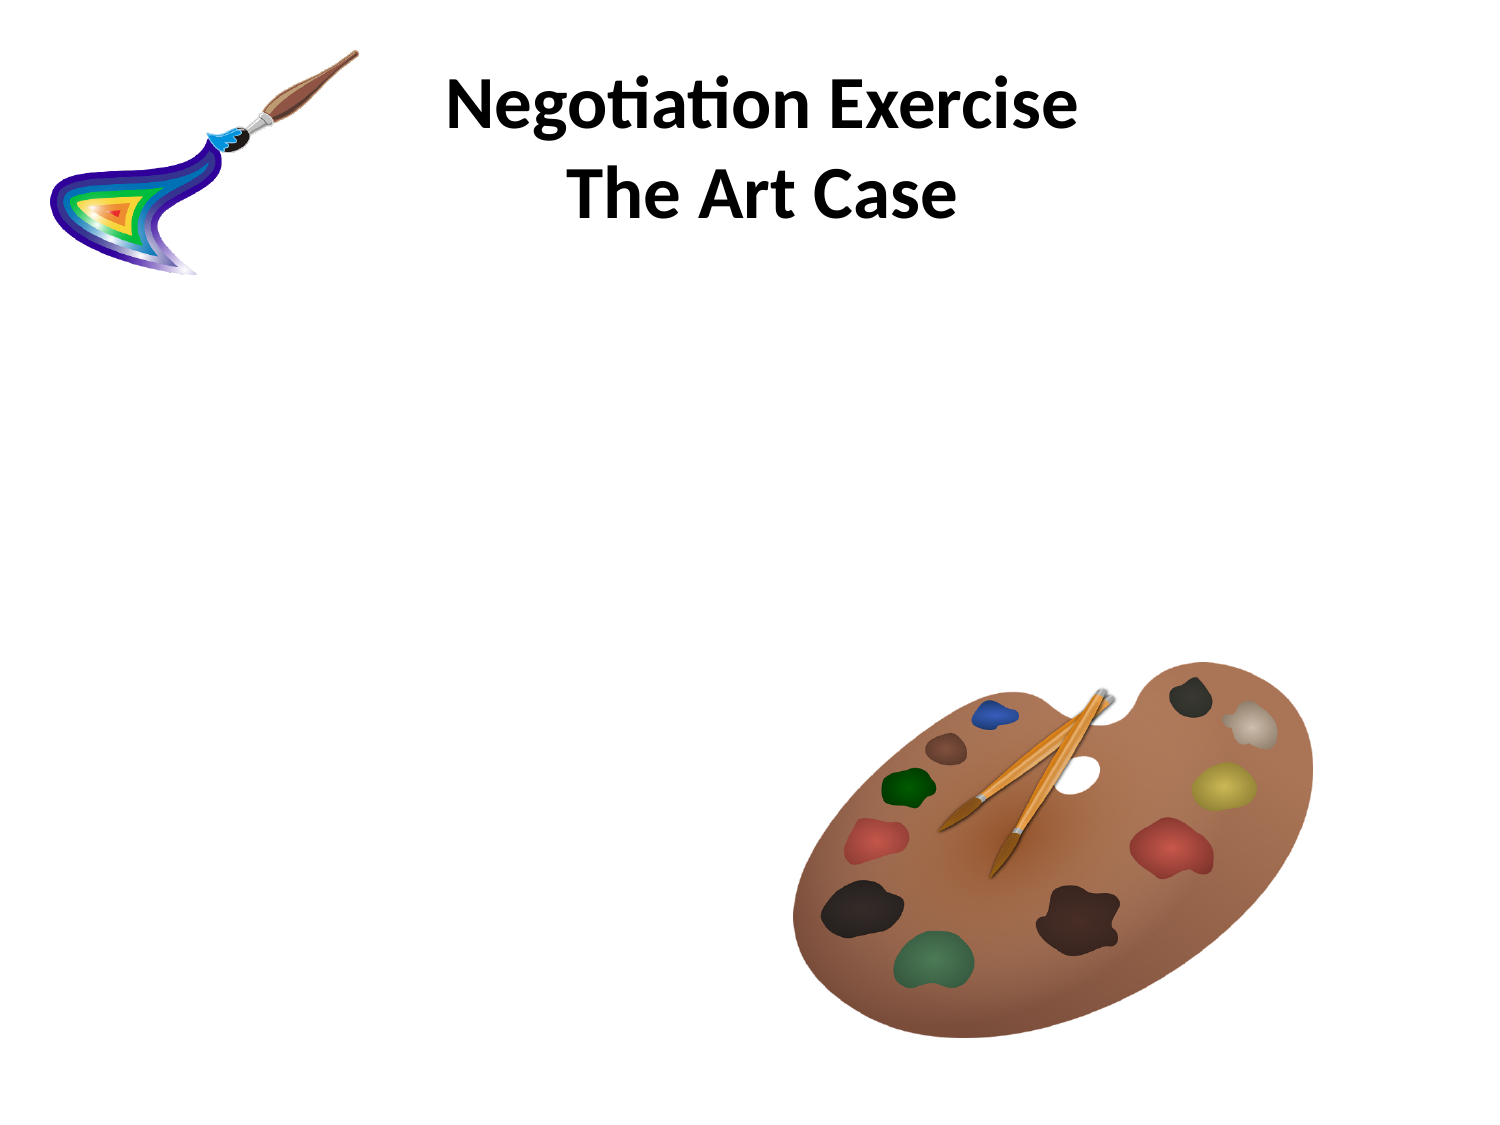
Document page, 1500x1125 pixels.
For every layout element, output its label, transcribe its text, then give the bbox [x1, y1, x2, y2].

text_box Negotiation Exercise The Art Case [360, 50, 1438, 238]
picture [793, 662, 1313, 1038]
picture [49, 50, 360, 275]
